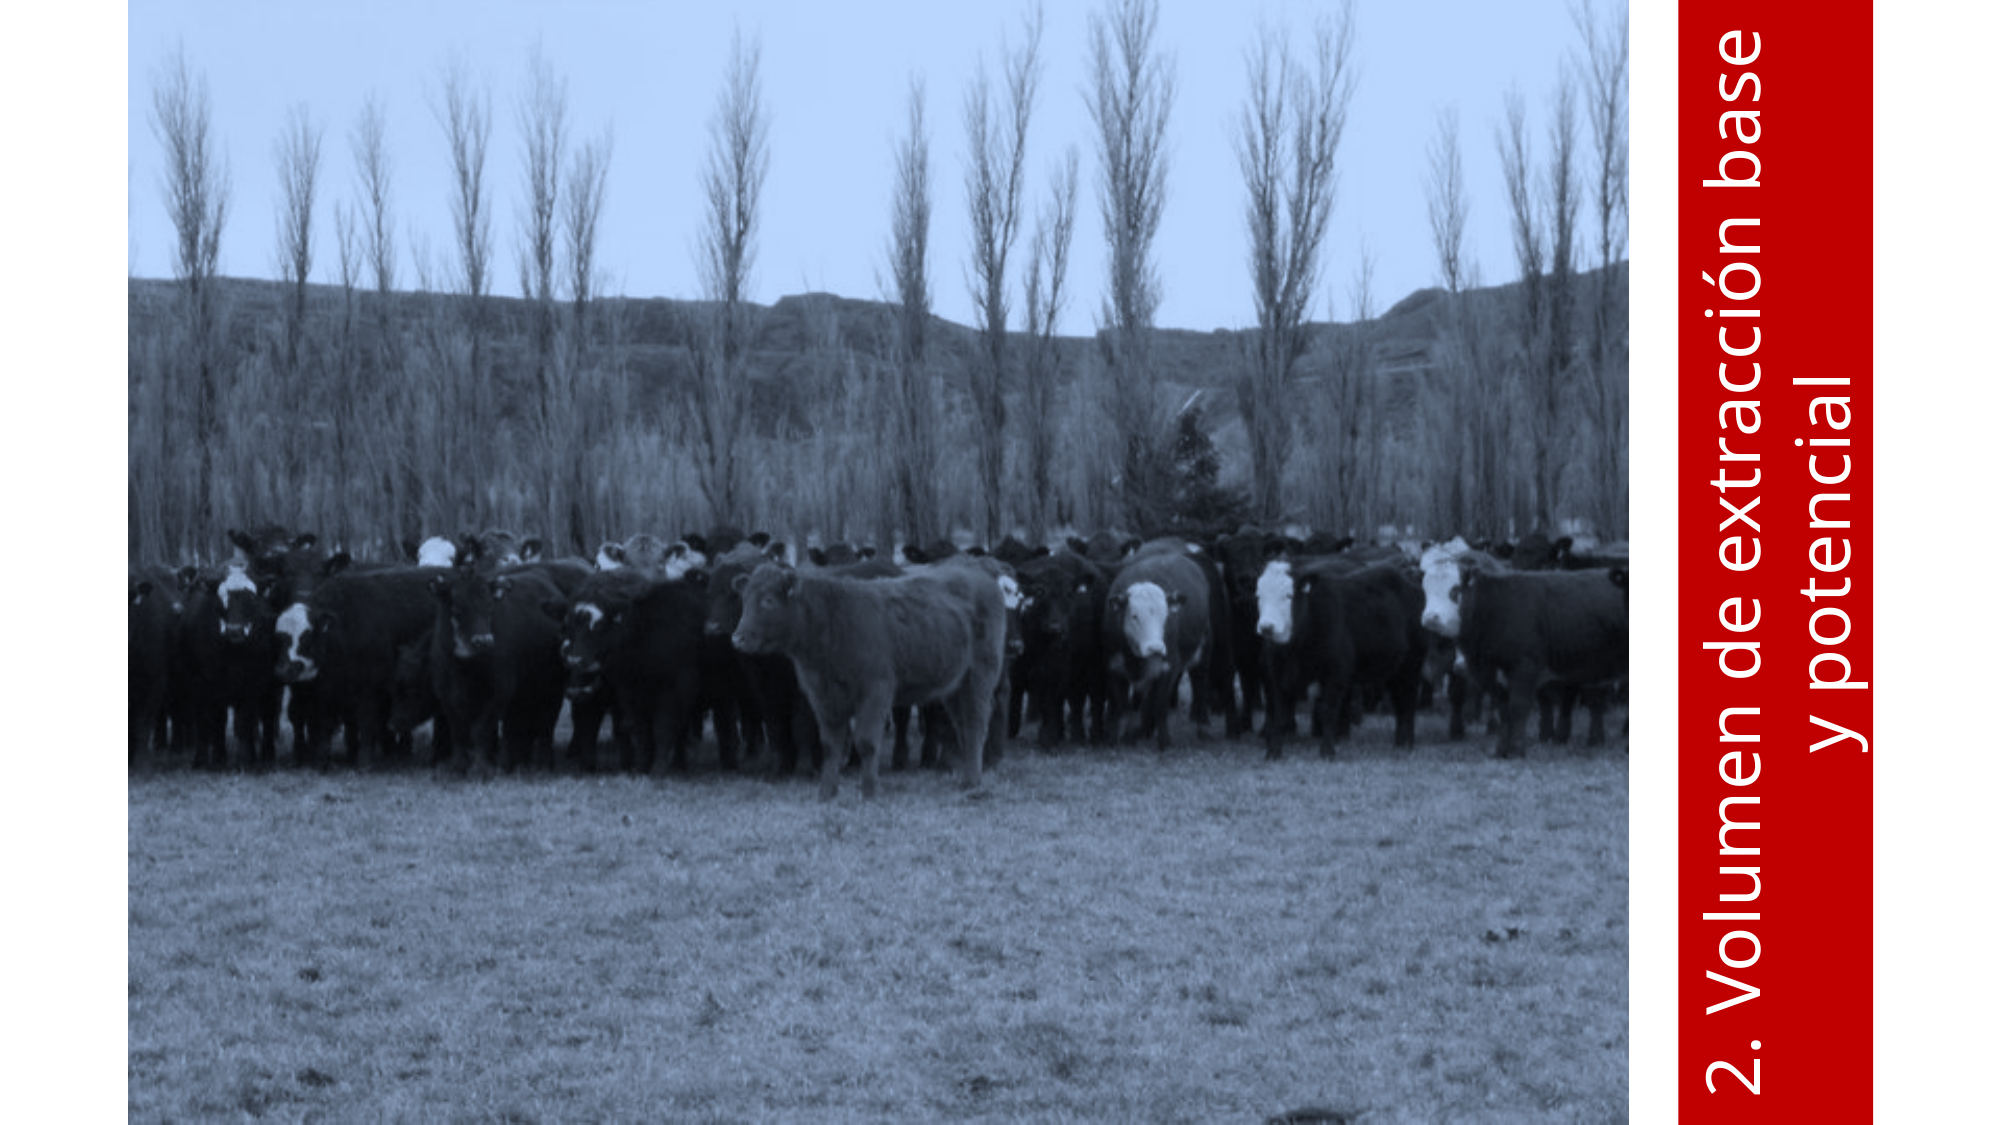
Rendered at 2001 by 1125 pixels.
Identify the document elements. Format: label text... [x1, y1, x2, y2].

text_box 2. Volumen de extracción base y potencial [1678, 0, 1874, 1125]
picture [128, 0, 1629, 1125]
